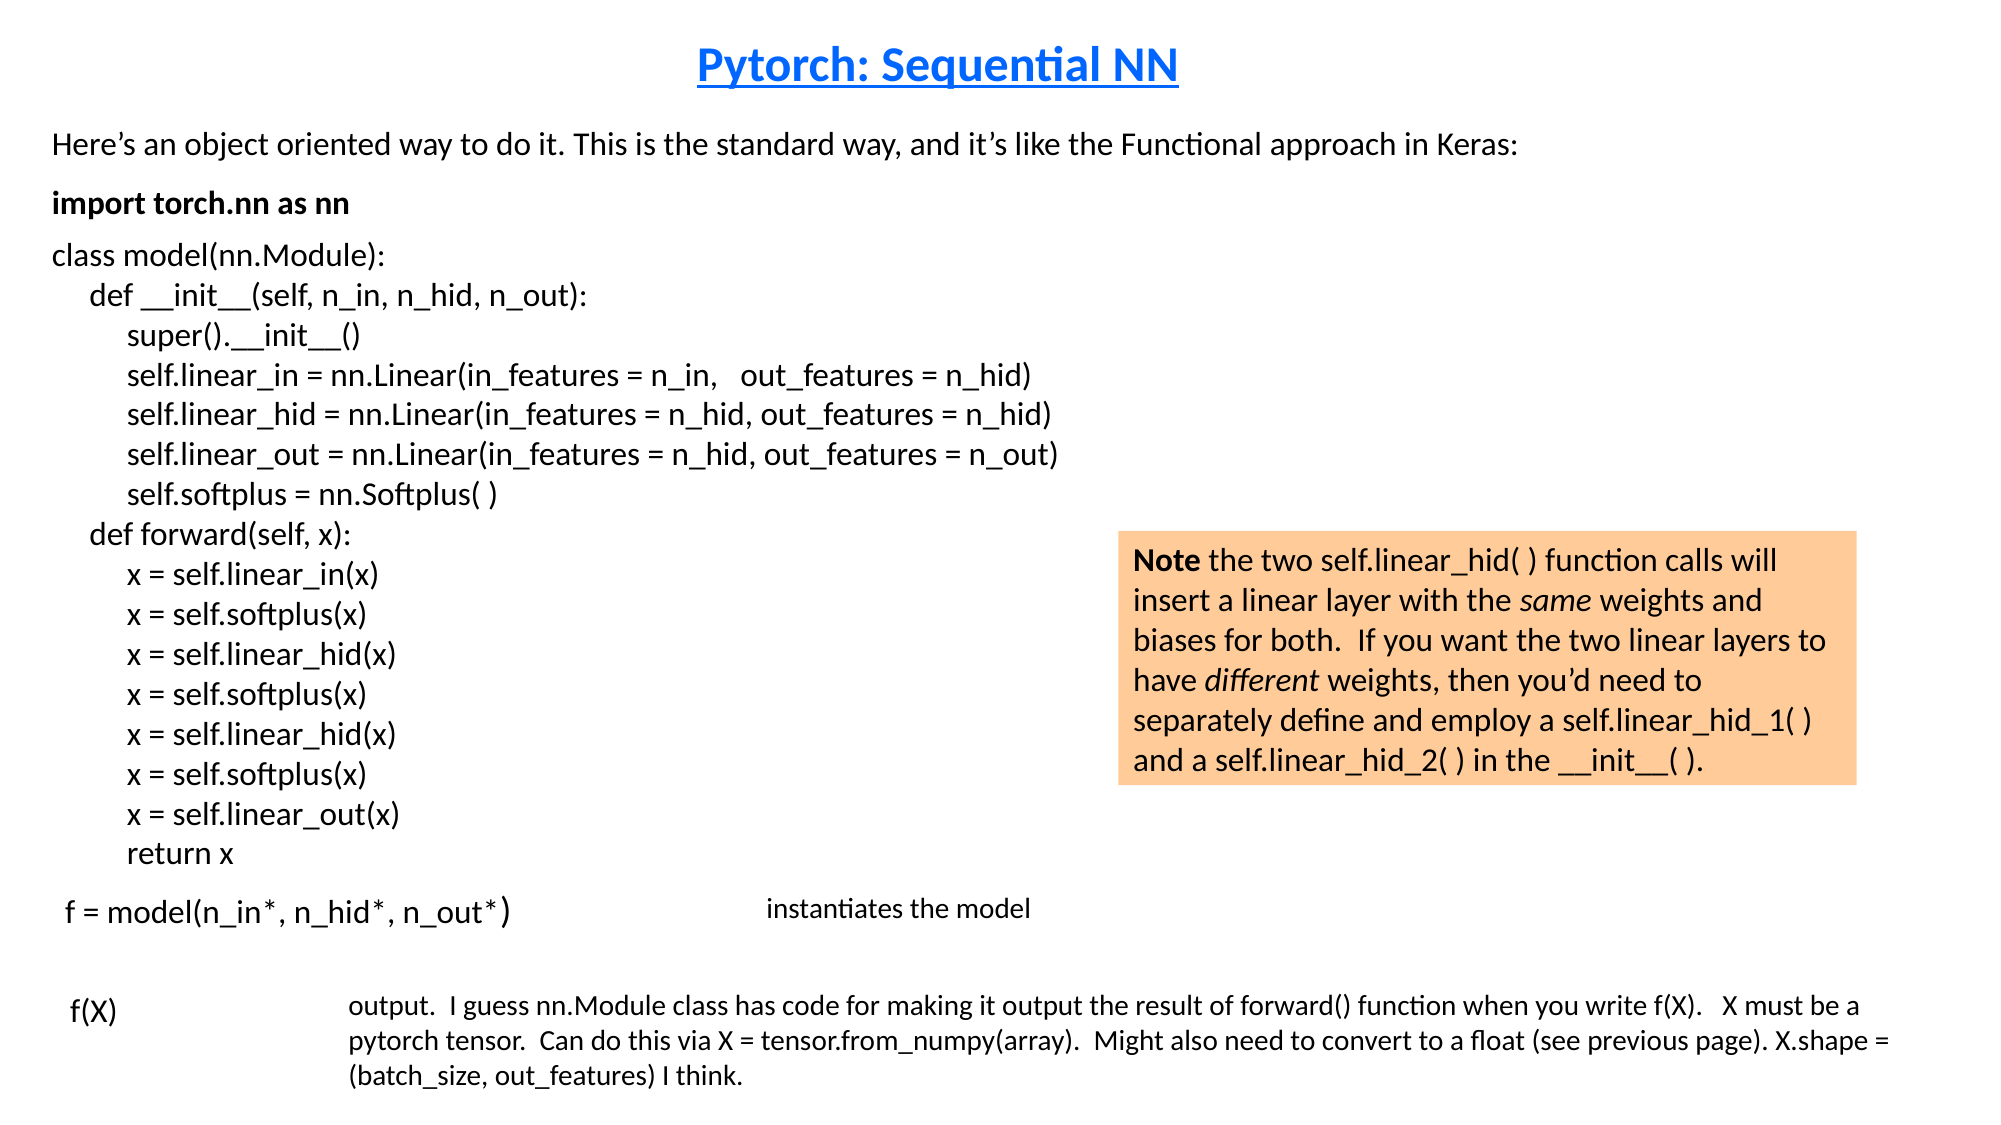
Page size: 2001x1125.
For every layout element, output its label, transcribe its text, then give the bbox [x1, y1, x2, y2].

text_box Note the two self.linear_hid( ) function calls will insert a linear layer with the same weights and biases for both. If you want the two linear layers to have different weights, then you’d need to separately define and employ a self.linear_hid_1( ) and a self.linear_hid_2( ) in the __init__( ). [1118, 530, 1857, 786]
text_box f(X) [55, 981, 152, 1037]
text_box class model(nn.Module): def __init__(self, n_in, n_hid, n_out): super().__init__() self.linear_in = nn.Linear(in_features = n_in, out_features = n_hid) self.linear_hid = nn.Linear(in_features = n_hid, out_features = n_hid) self.linear_out = nn.Linear(in_features = n_hid, out_features = n_out) self.softplus = nn.Softplus( ) def forward(self, x): x = self.linear_in(x) x = self.softplus(x) x = self.linear_hid(x) x = self.softplus(x) x = self.linear_hid(x) x = self.softplus(x) x = self.linear_out(x) return x [37, 225, 1094, 879]
text_box f = model(n_in*, n_hid*, n_out*) [50, 879, 617, 939]
text_box Pytorch: Sequential NN [682, 24, 1195, 100]
text_box import torch.nn as nn [37, 174, 429, 229]
text_box instantiates the model [751, 882, 1232, 932]
text_box Here’s an object oriented way to do it. This is the standard way, and it’s like the Functional approach in Keras: [37, 114, 1725, 170]
text_box output. I guess nn.Module class has code for making it output the result of forward() function when you write f(X). X must be a pytorch tensor. Can do this via X = tensor.from_numpy(array). Might also need to convert to a float (see previous page). X.shape = (batch_size, out_features) I think. [333, 978, 1961, 1099]
